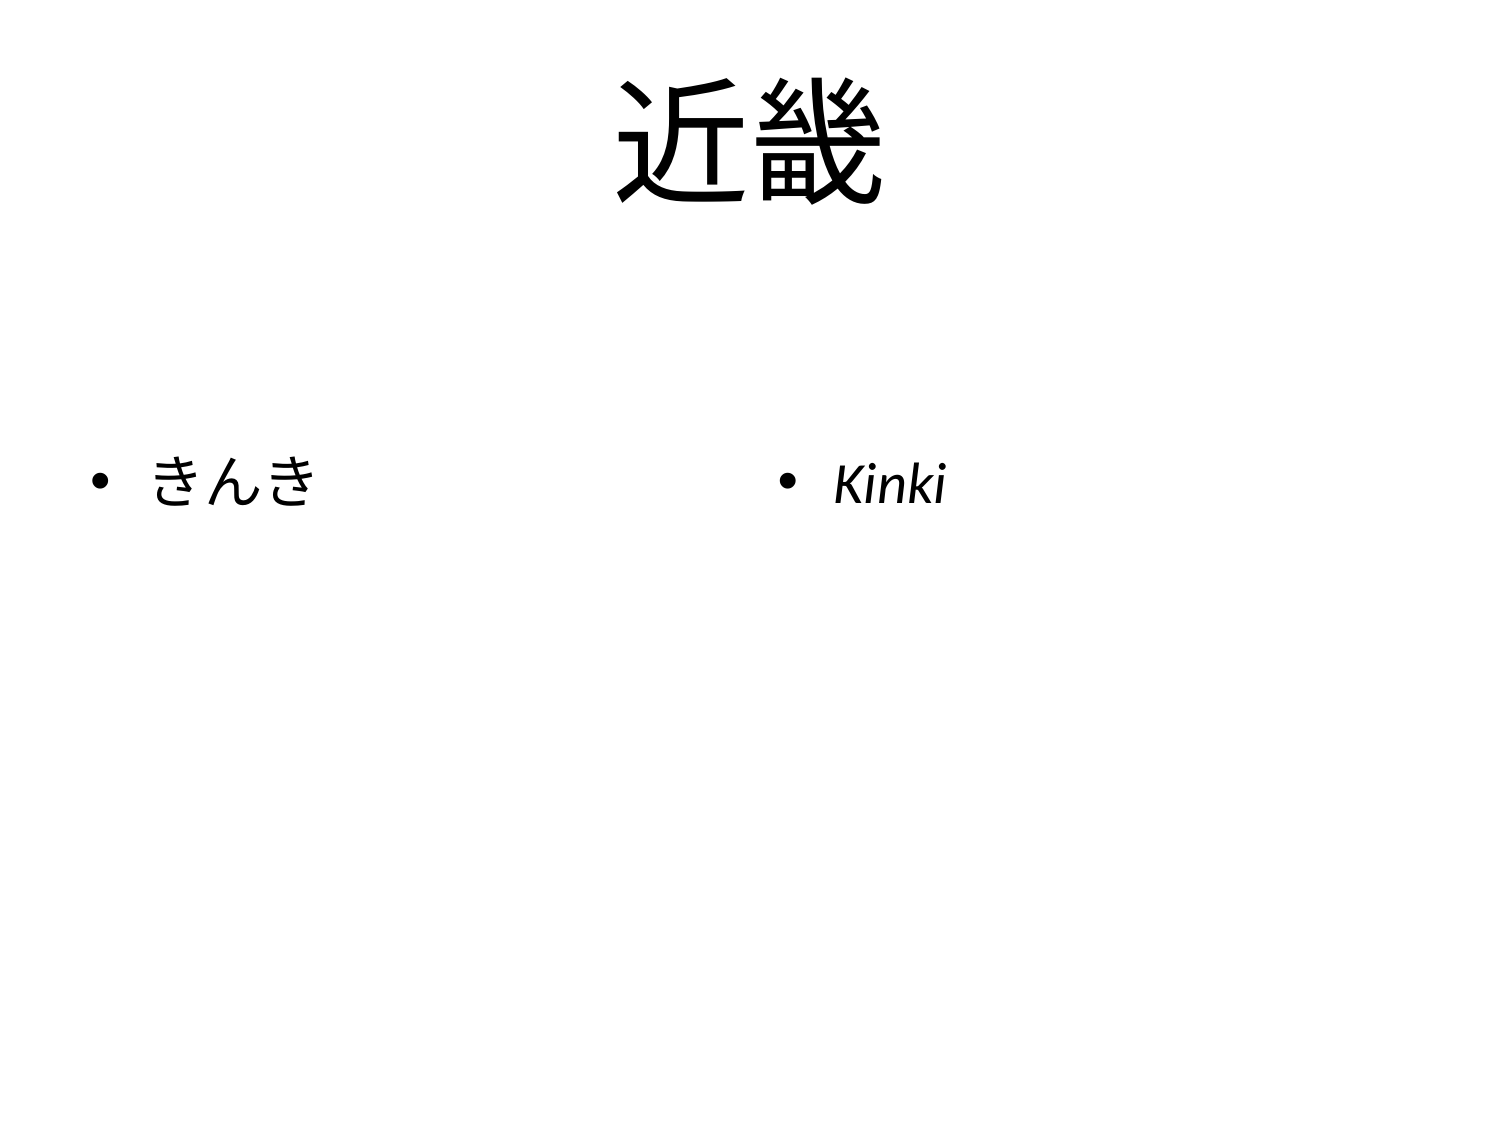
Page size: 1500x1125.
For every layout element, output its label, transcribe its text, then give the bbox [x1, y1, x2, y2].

list きんき [74, 437, 738, 1006]
title 近畿 [74, 44, 1426, 233]
list Kinki [762, 437, 1426, 1006]
